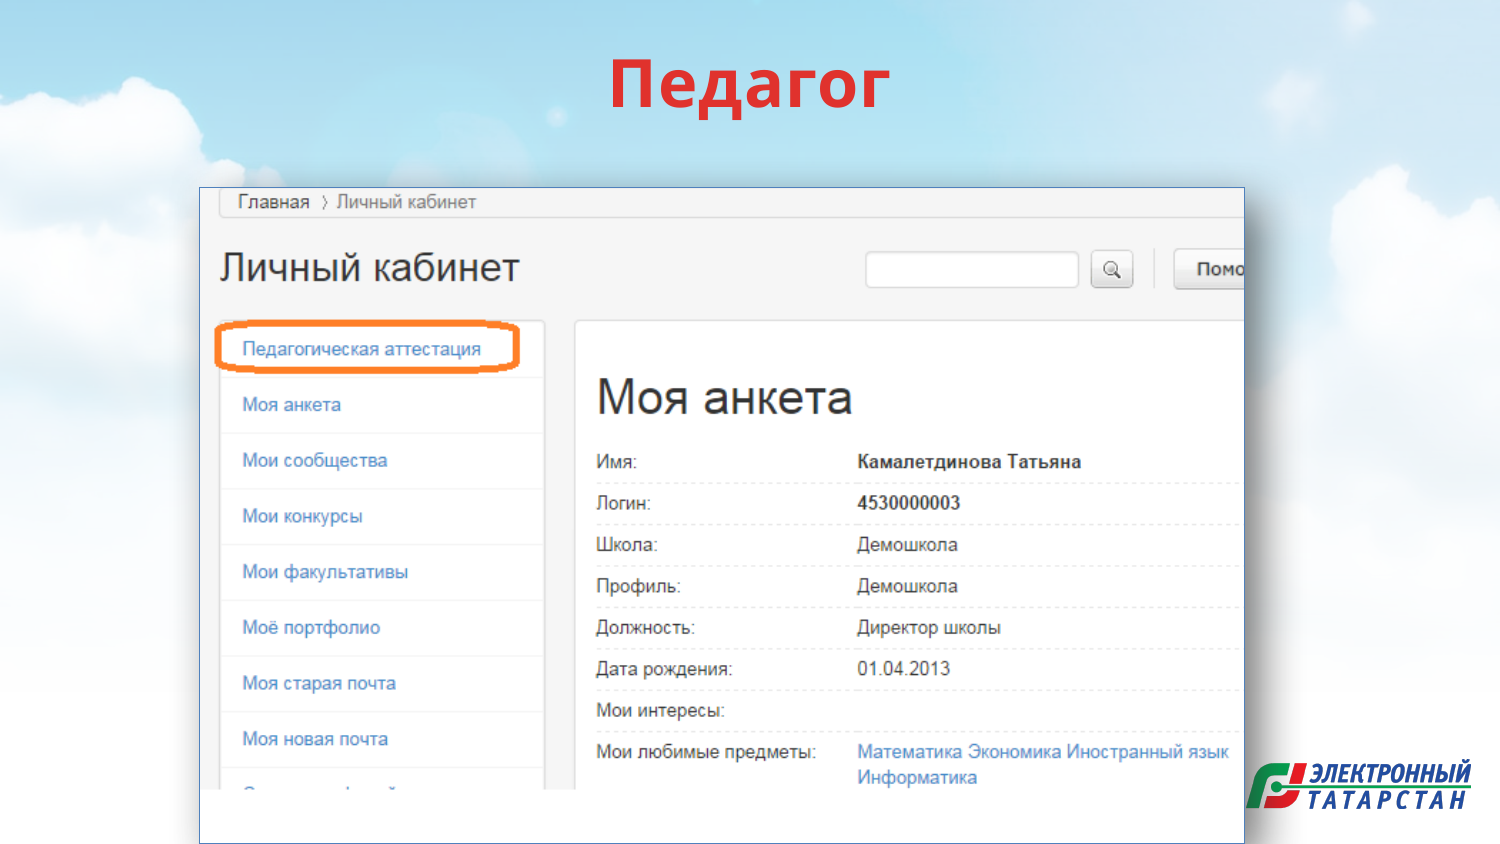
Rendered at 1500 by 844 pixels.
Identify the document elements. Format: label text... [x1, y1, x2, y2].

title Педагог [75, 33, 1425, 175]
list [198, 187, 1246, 844]
picture [1262, 759, 1471, 809]
